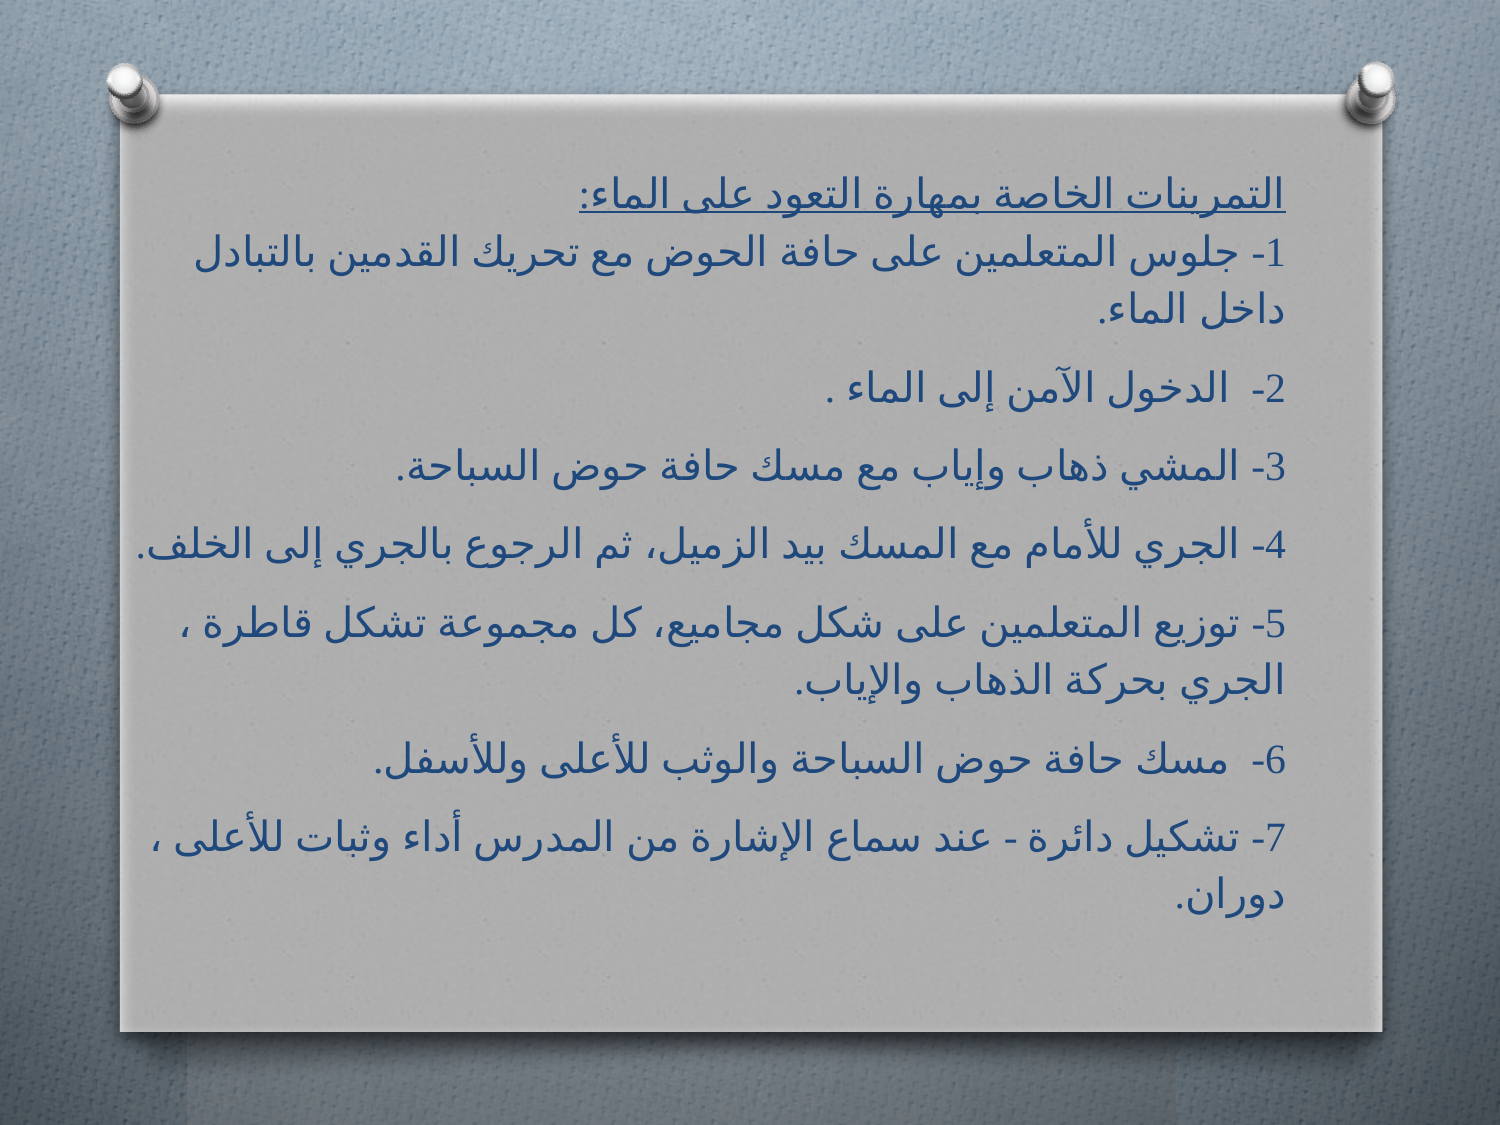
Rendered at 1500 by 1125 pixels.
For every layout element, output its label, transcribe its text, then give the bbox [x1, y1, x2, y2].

picture [75, 29, 198, 152]
picture [1317, 35, 1439, 152]
text_box التمرينات الخاصة بمهارة التعود على الماء: 1- جلوس المتعلمين على حافة الحوض مع تحريك القدمين بالتبادل داخل الماء. 2- الدخول الآمن إلى الماء . 3- المشي ذهاب وإياب مع مسك حافة حوض السباحة. 4- الجري للأمام مع المسك بيد الزميل، ثم الرجوع بالجري إلى الخلف. 5- توزيع المتعلمين على شكل مجاميع، كل مجموعة تشكل قاطرة ، الجري بحركة الذهاب والإياب. 6- مسك حافة حوض السباحة والوثب للأعلى وللأسفل. 7- تشكيل دائرة - عند سماع الإشارة من المدرس أداء وثبات للأعلى ، دوران. [112, 152, 1376, 925]
